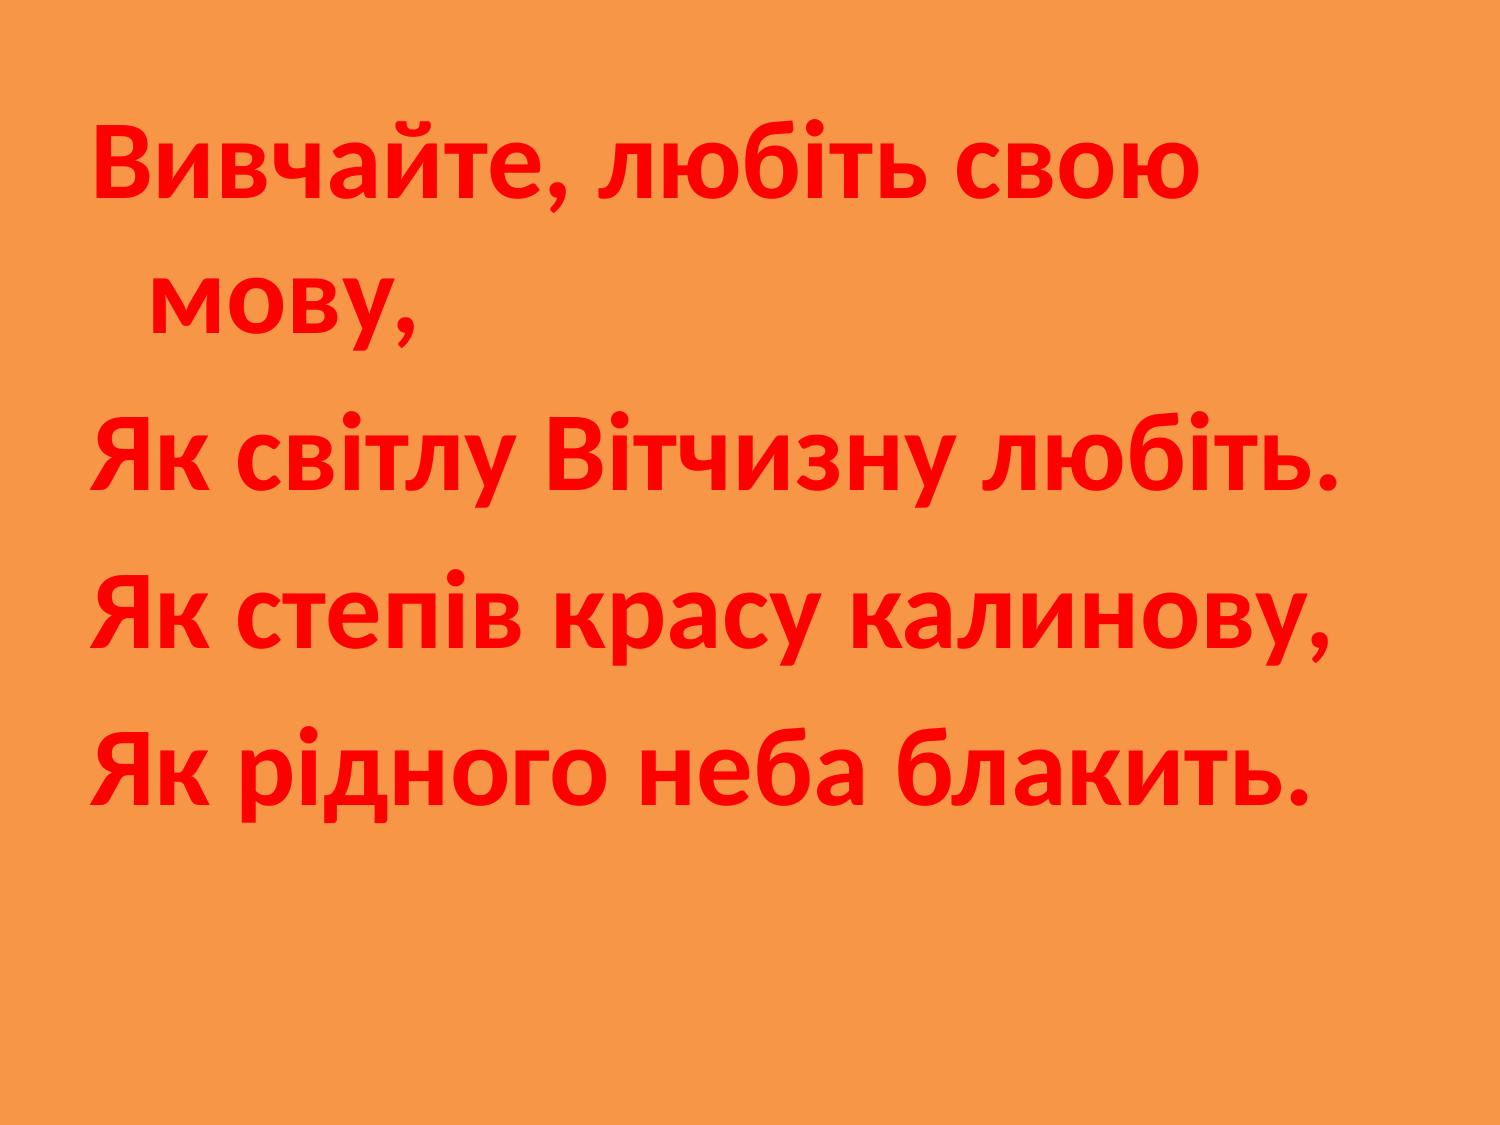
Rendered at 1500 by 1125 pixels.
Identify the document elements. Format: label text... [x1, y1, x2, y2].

list Вивчайте, любіть свою мову, Як світлу Вітчизну любіть. Як степів красу калинову, Як рідного неба блакить. [75, 78, 1425, 1005]
